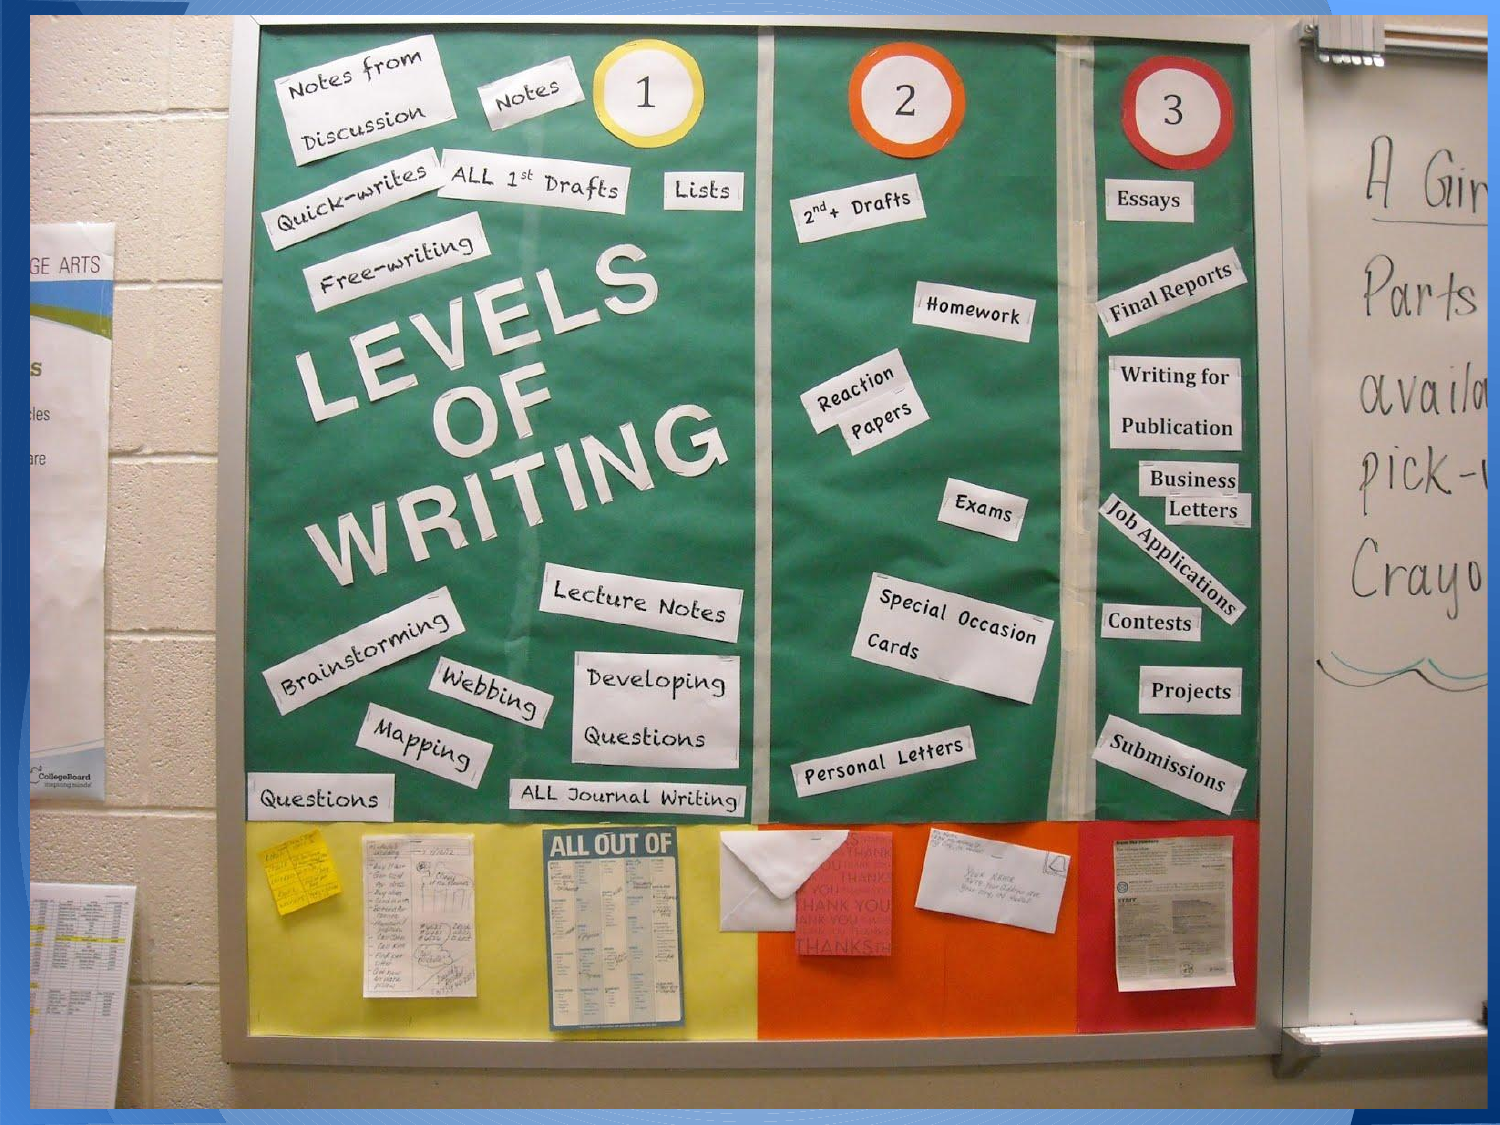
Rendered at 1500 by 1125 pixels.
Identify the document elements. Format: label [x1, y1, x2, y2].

text_box [30, 15, 1488, 1109]
